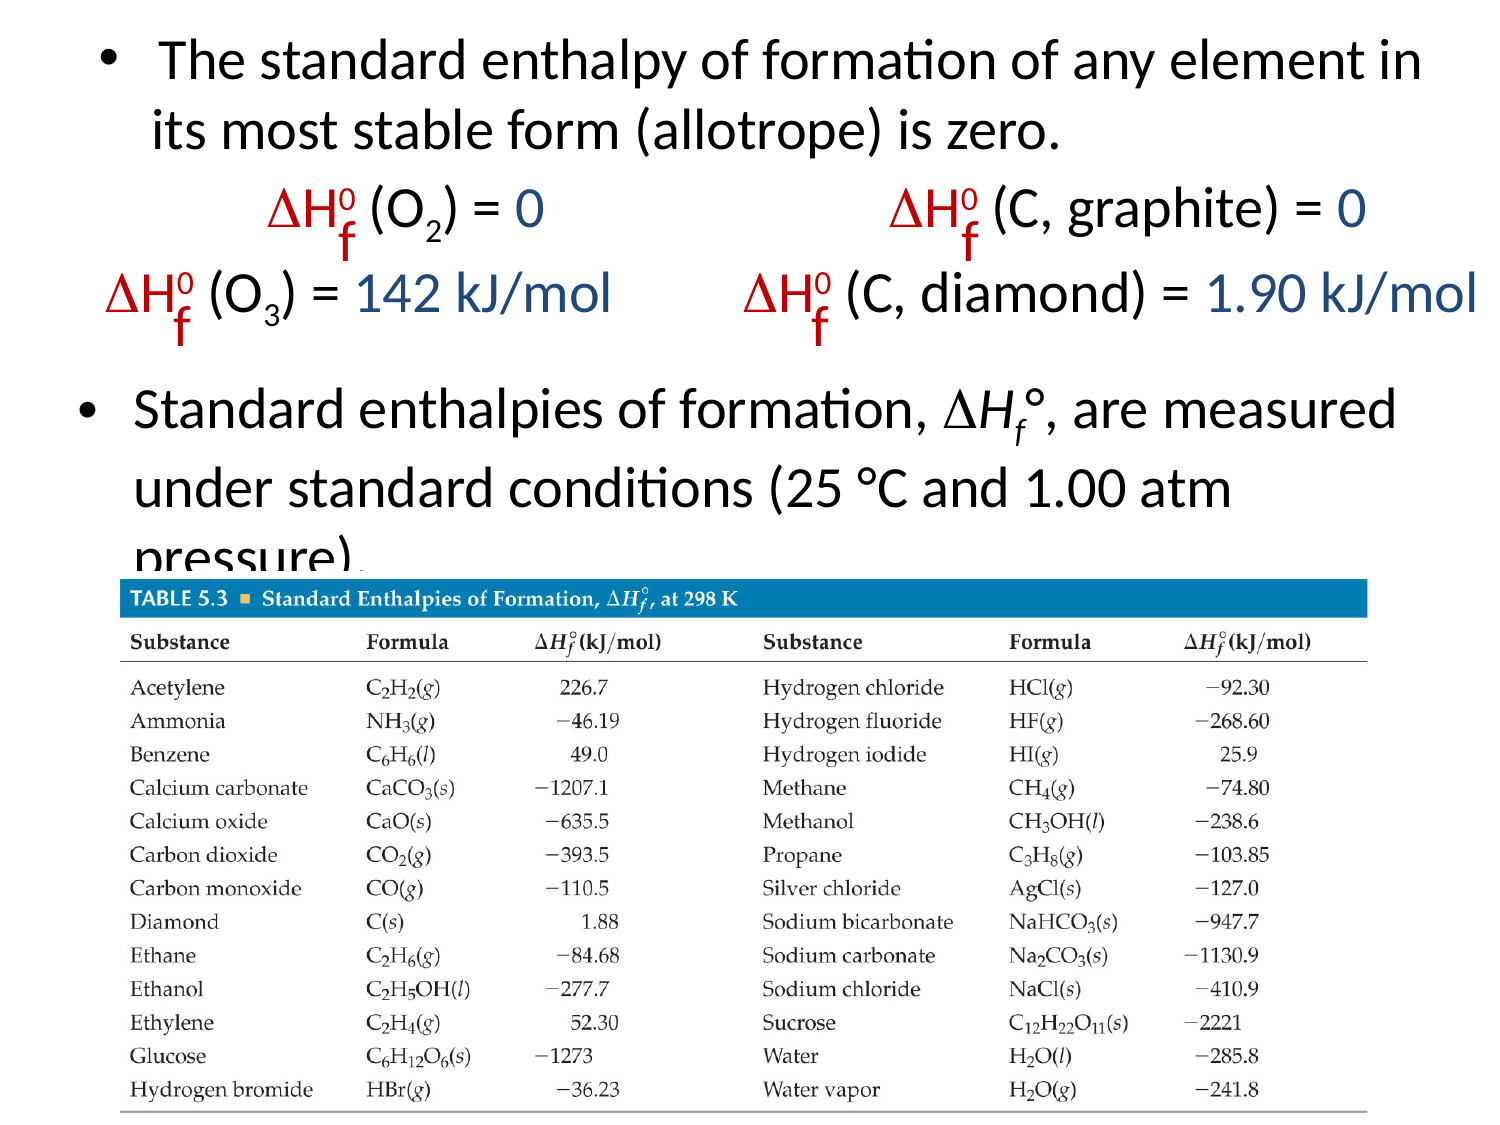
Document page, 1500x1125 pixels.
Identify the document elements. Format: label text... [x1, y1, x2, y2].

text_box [83, 13, 1500, 367]
picture [112, 570, 1376, 1125]
text_box Standard enthalpies of formation, Hf°, are measured under standard conditions (25 °C and 1.00 atm pressure). [62, 362, 1463, 625]
